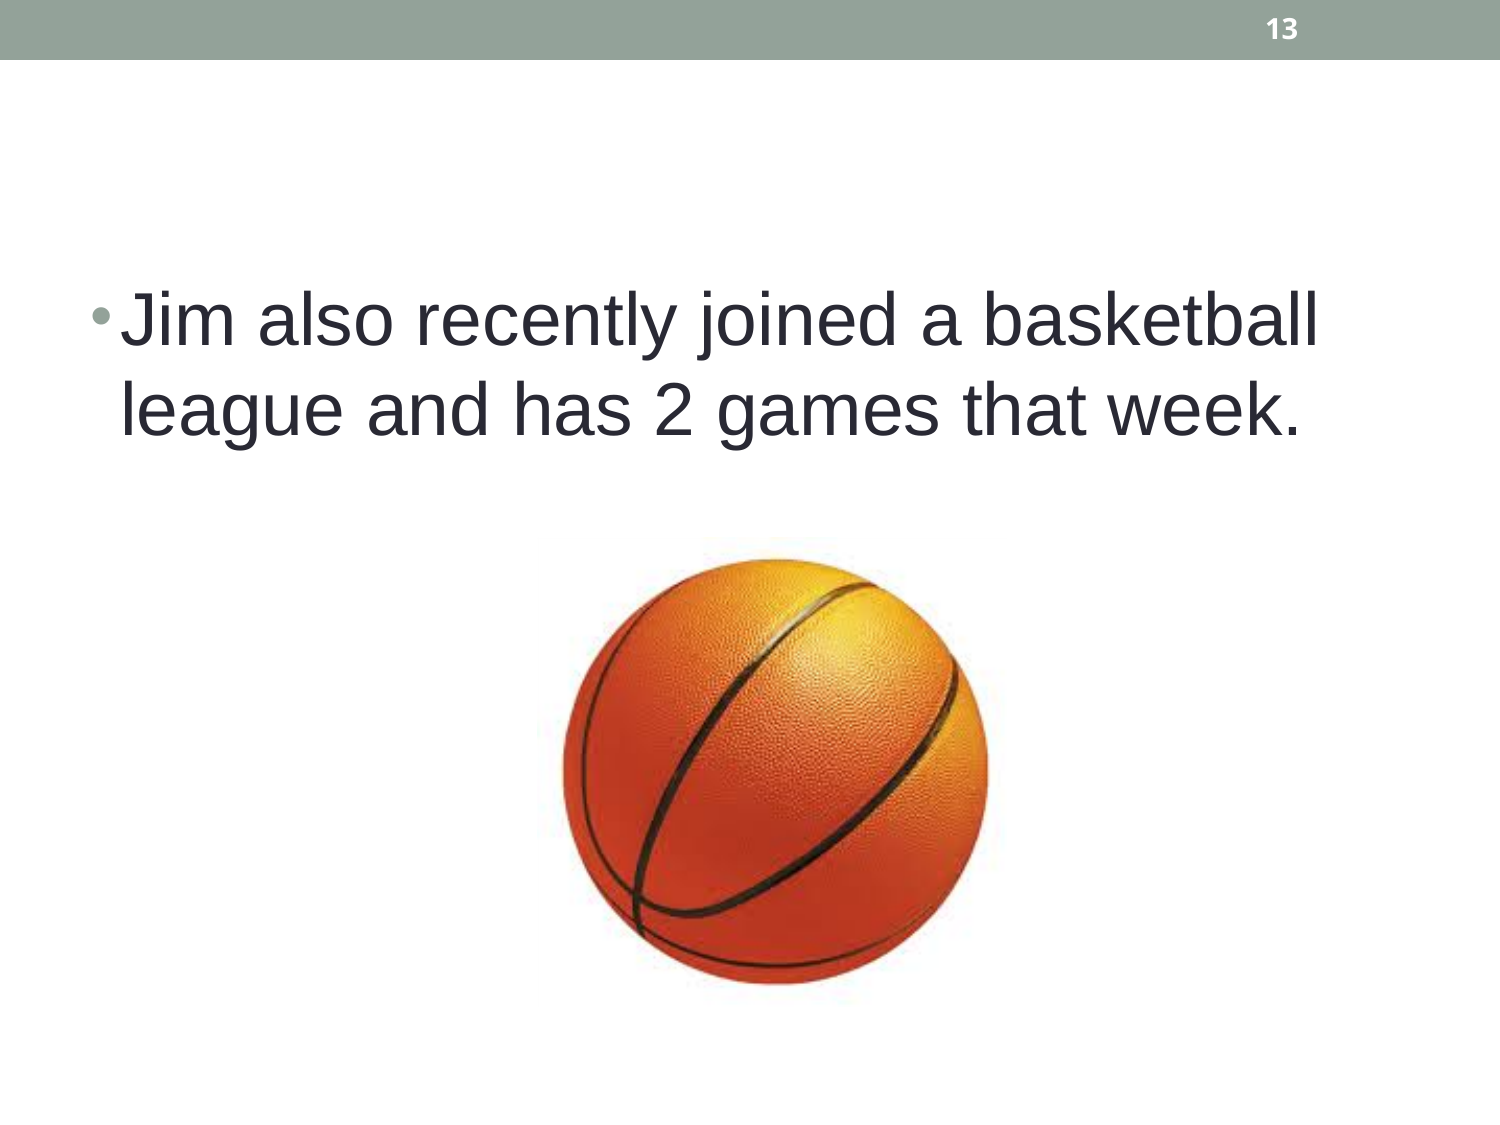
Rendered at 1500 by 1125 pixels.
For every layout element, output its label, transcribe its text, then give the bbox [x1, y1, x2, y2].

picture [537, 537, 1007, 1007]
slide_number 13 [1250, 3, 1425, 57]
list Jim also recently joined a basketball league and has 2 games that week. [75, 262, 1425, 1063]
